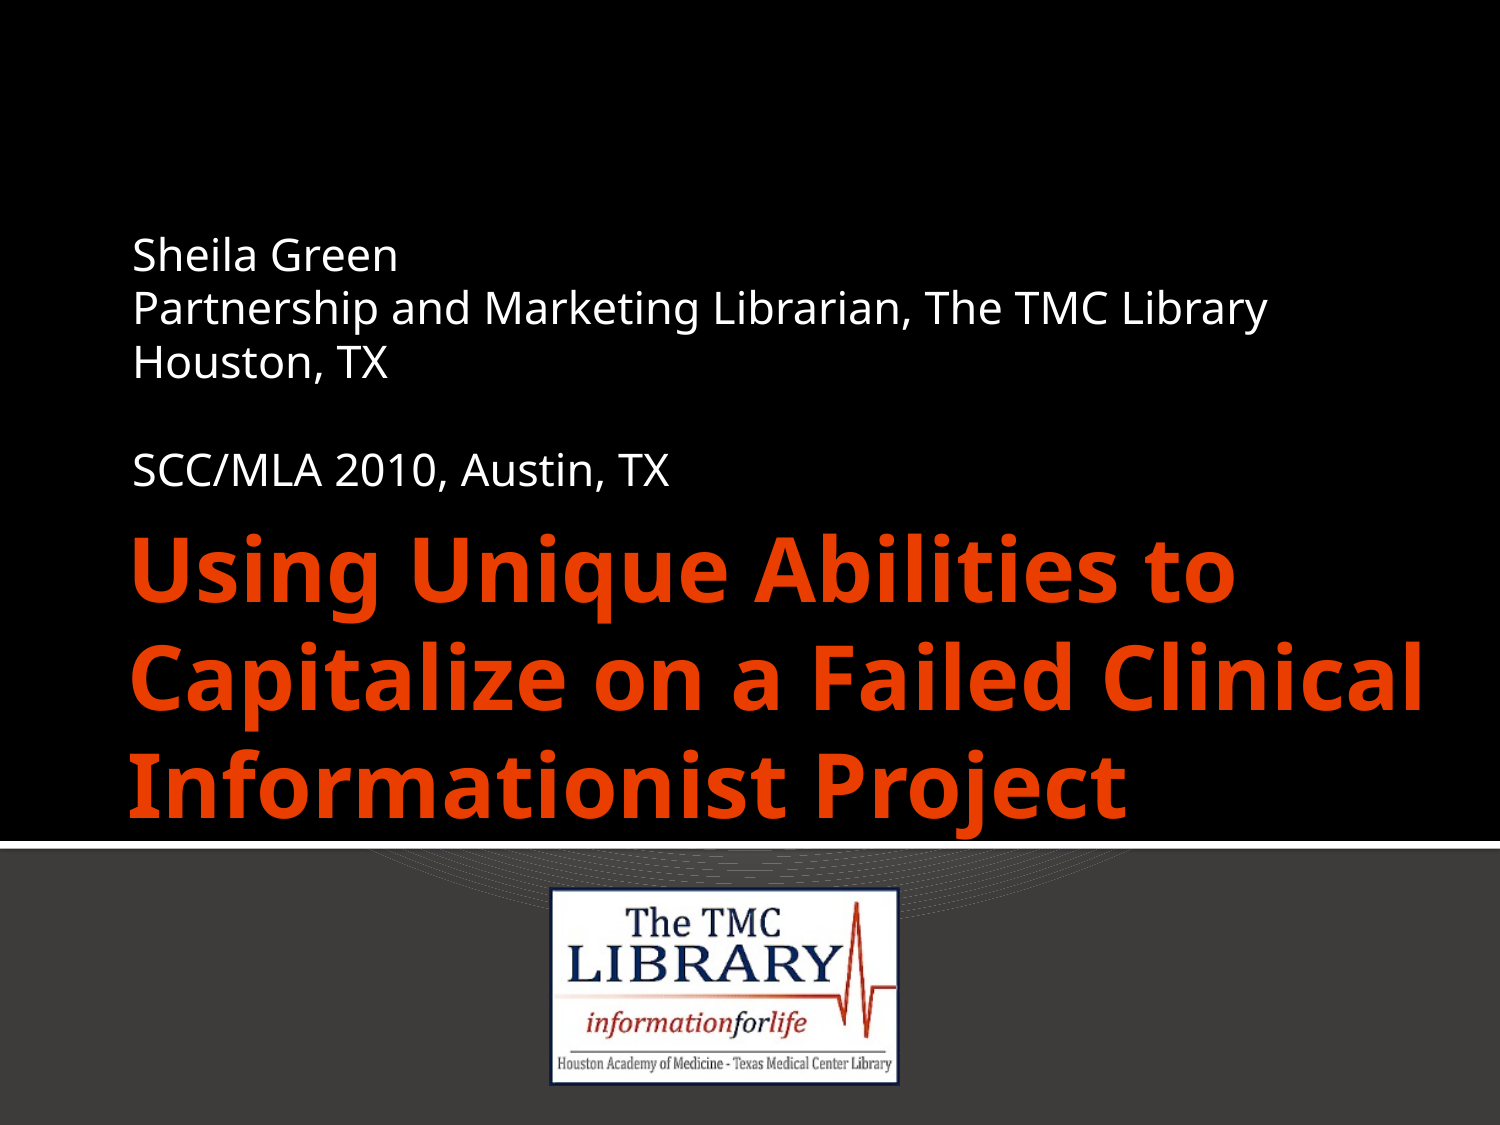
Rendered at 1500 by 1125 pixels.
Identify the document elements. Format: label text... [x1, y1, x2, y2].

title Using Unique Abilities to Capitalize on a Failed Clinical Informationist Project [112, 512, 1438, 850]
picture [549, 887, 900, 1086]
subtitle Sheila Green Partnership and Marketing Librarian, The TMC Library Houston, TX SCC/MLA 2010, Austin, TX [112, 224, 1438, 496]
